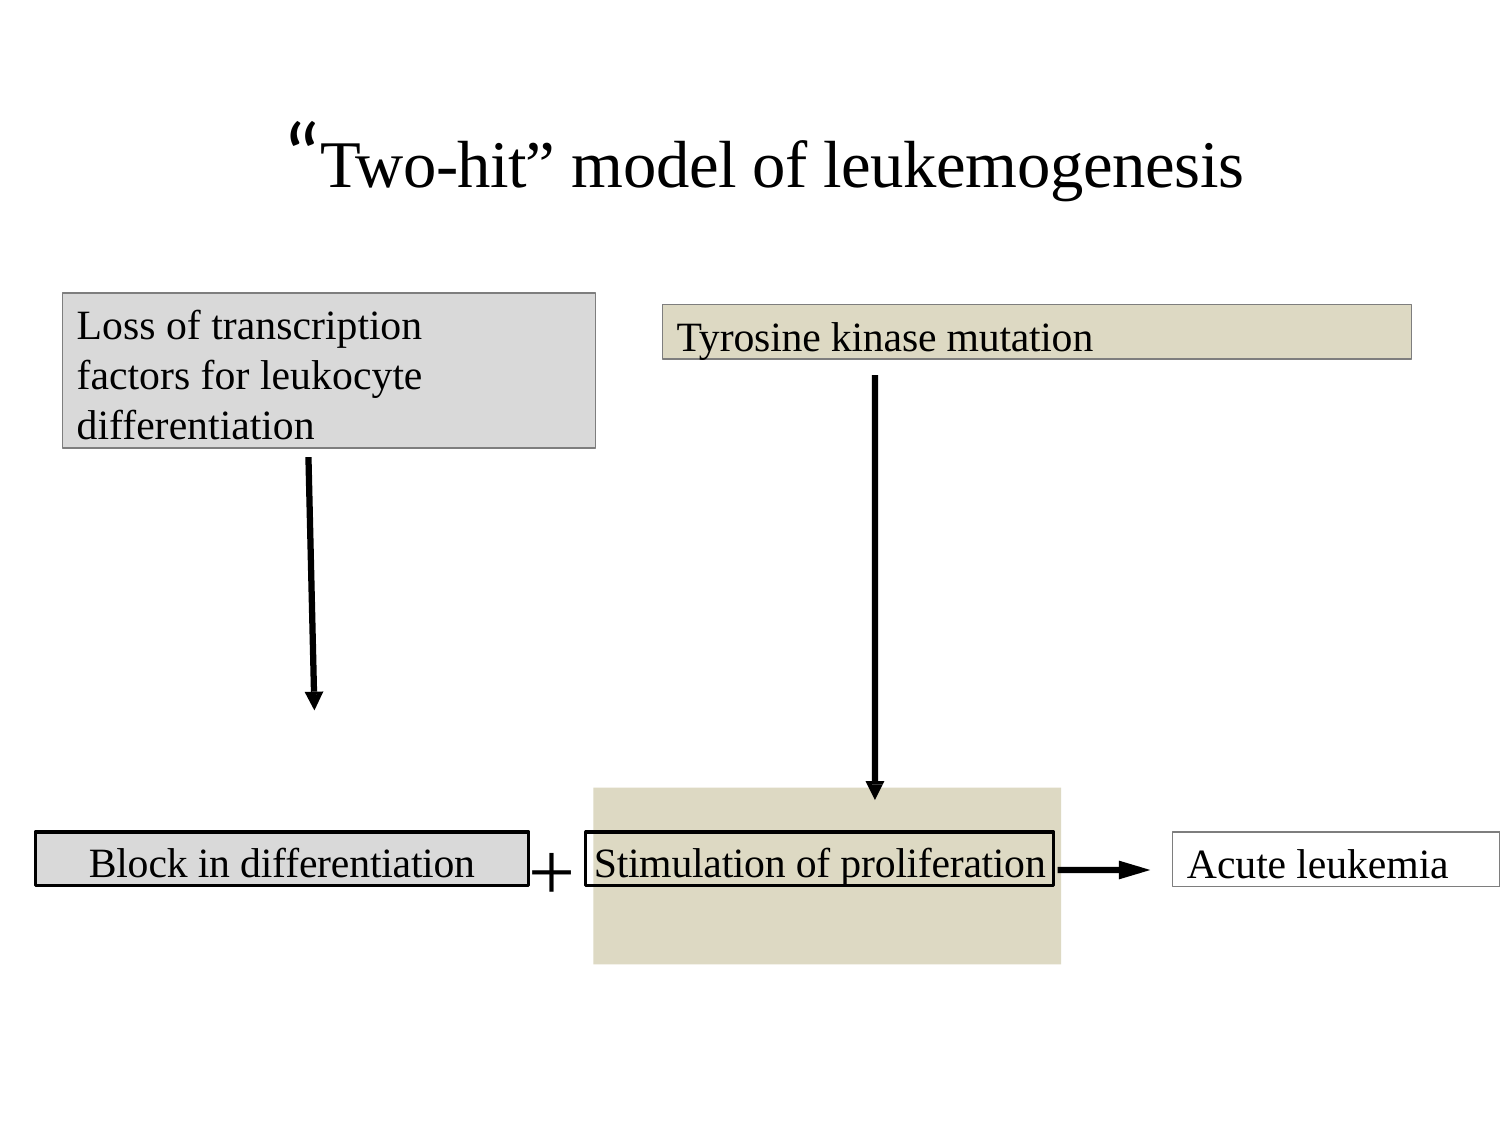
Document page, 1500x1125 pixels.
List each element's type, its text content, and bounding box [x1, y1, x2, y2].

text_box [304, 457, 324, 711]
text_box Block in differentiation [35, 831, 526, 886]
text_box Аcute leukemia [1172, 831, 1500, 887]
text_box Stimulation of proliferation [585, 831, 1054, 886]
title “Two-hit” model of leukemogenesis [75, 6, 1425, 245]
text_box [1057, 860, 1151, 880]
text_box [865, 375, 885, 801]
text_box Loss of transcription factors for leukocyte differentiation [62, 292, 596, 448]
text_box Tyrosine kinase mutation [662, 304, 1412, 360]
text_box + [526, 817, 578, 918]
text_box [593, 787, 1062, 965]
